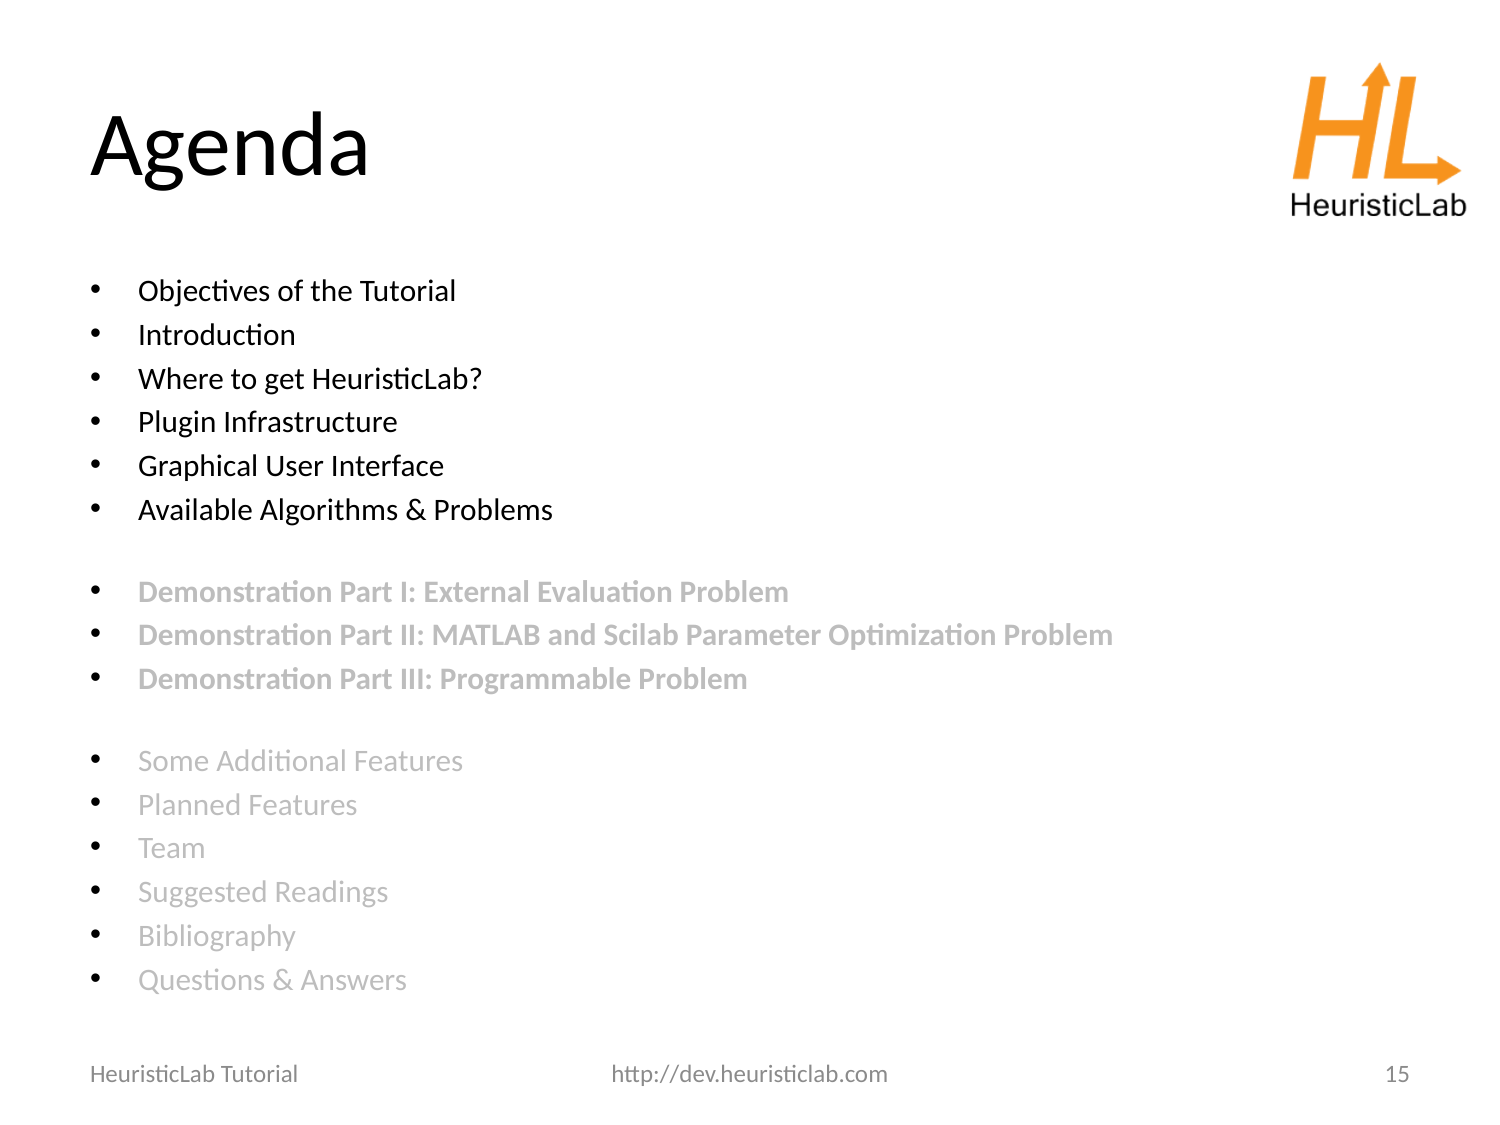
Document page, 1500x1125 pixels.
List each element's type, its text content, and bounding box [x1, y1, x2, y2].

list Objectives of the Tutorial Introduction Where to get HeuristicLab? Plugin Infrastructure Graphical User Interface Available Algorithms & Problems Demonstration Part I: External Evaluation Problem Demonstration Part II: MATLAB and Scilab Parameter Optimization Problem Demonstration Part III: Programmable Problem Some Additional Features Planned Features Team Suggested Readings Bibliography Questions & Answers [75, 262, 1425, 1005]
footer http://dev.heuristiclab.com [512, 1042, 988, 1103]
slide_number 15 [1074, 1042, 1425, 1103]
title Agenda [75, 45, 1282, 233]
picture [1281, 27, 1474, 244]
slide_number HeuristicLab Tutorial [75, 1042, 425, 1103]
